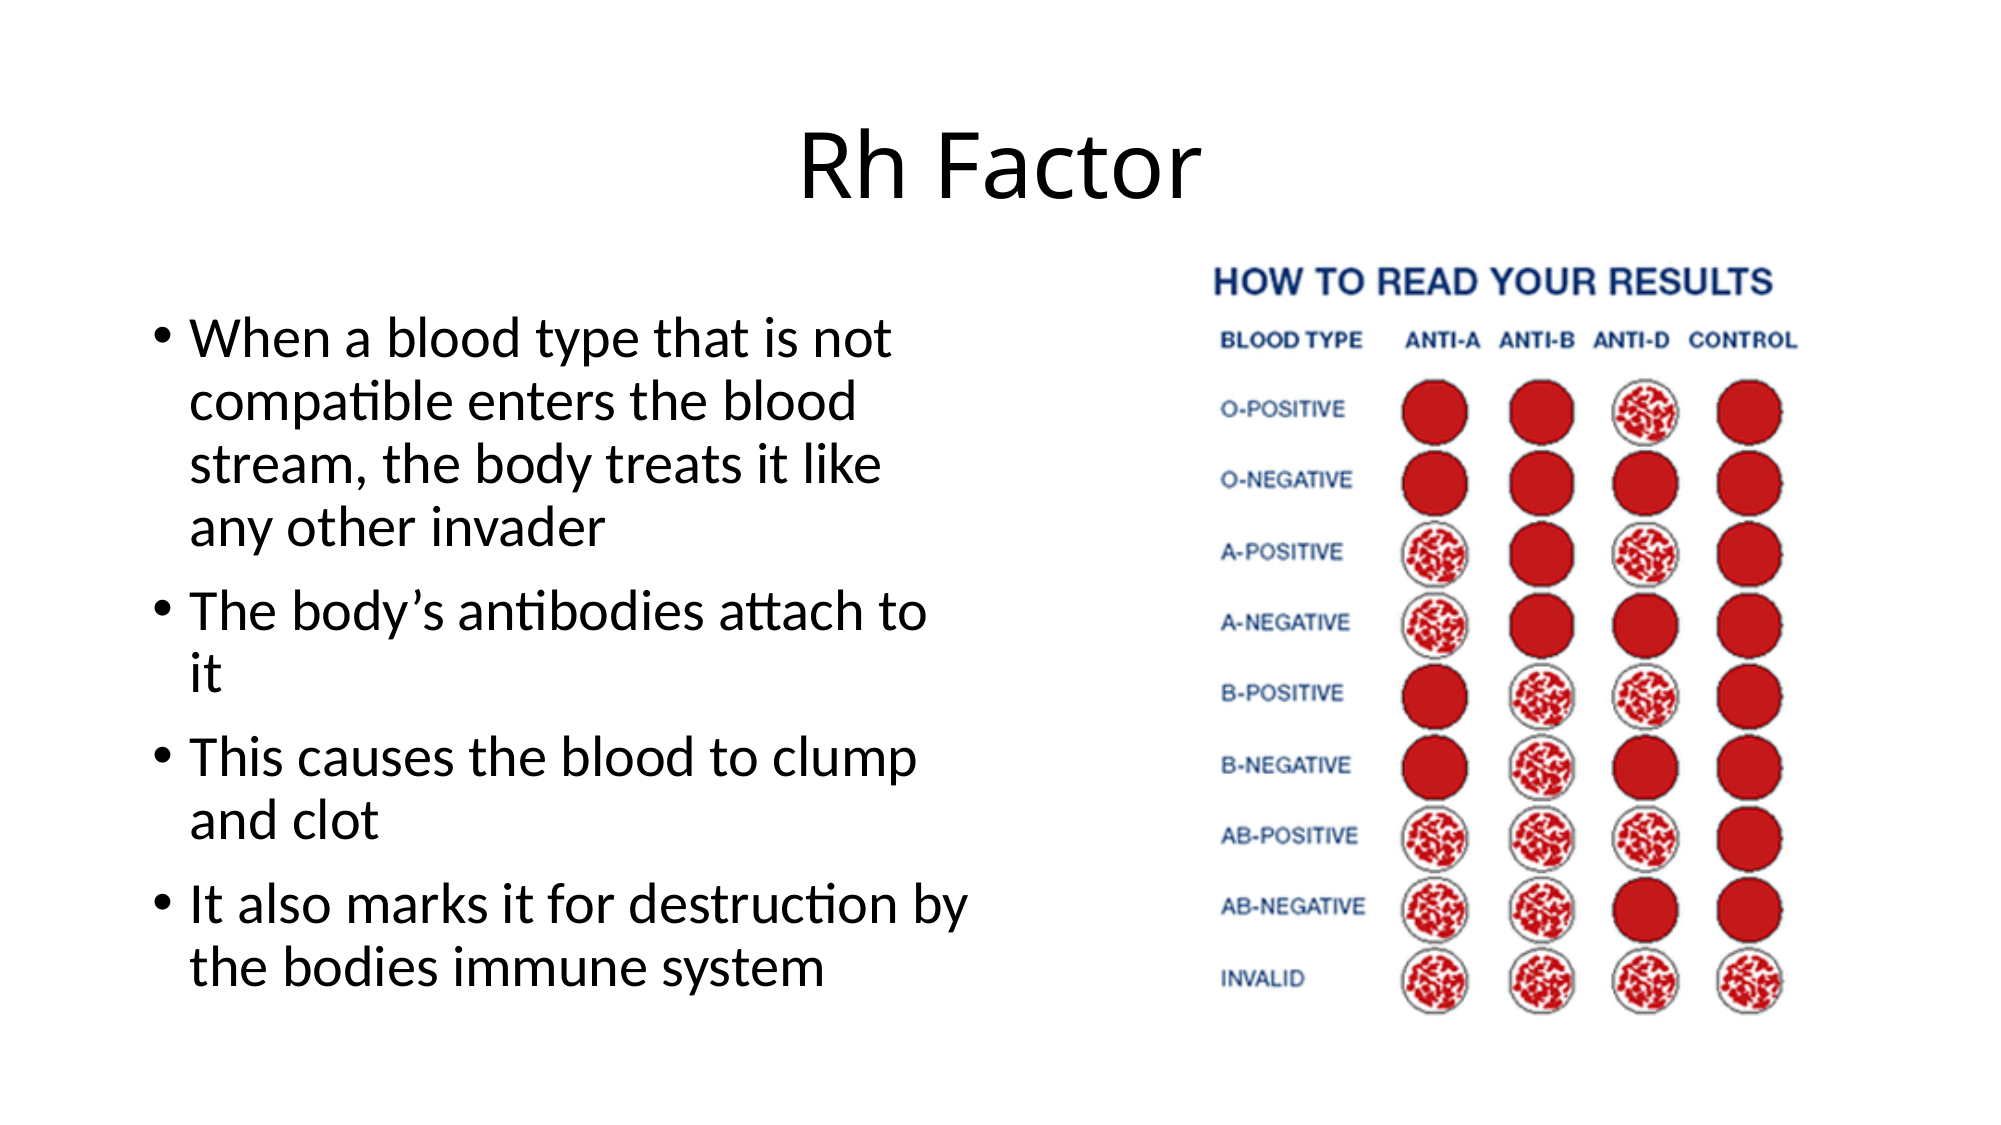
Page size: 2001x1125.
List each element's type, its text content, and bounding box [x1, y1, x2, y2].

title Rh Factor [137, 59, 1863, 278]
picture [1185, 255, 1819, 1046]
list When a blood type that is not compatible enters the blood stream, the body treats it like any other invader The body’s antibodies attach to it This causes the blood to clump and clot It also marks it for destruction by the bodies immune system [137, 299, 988, 1014]
